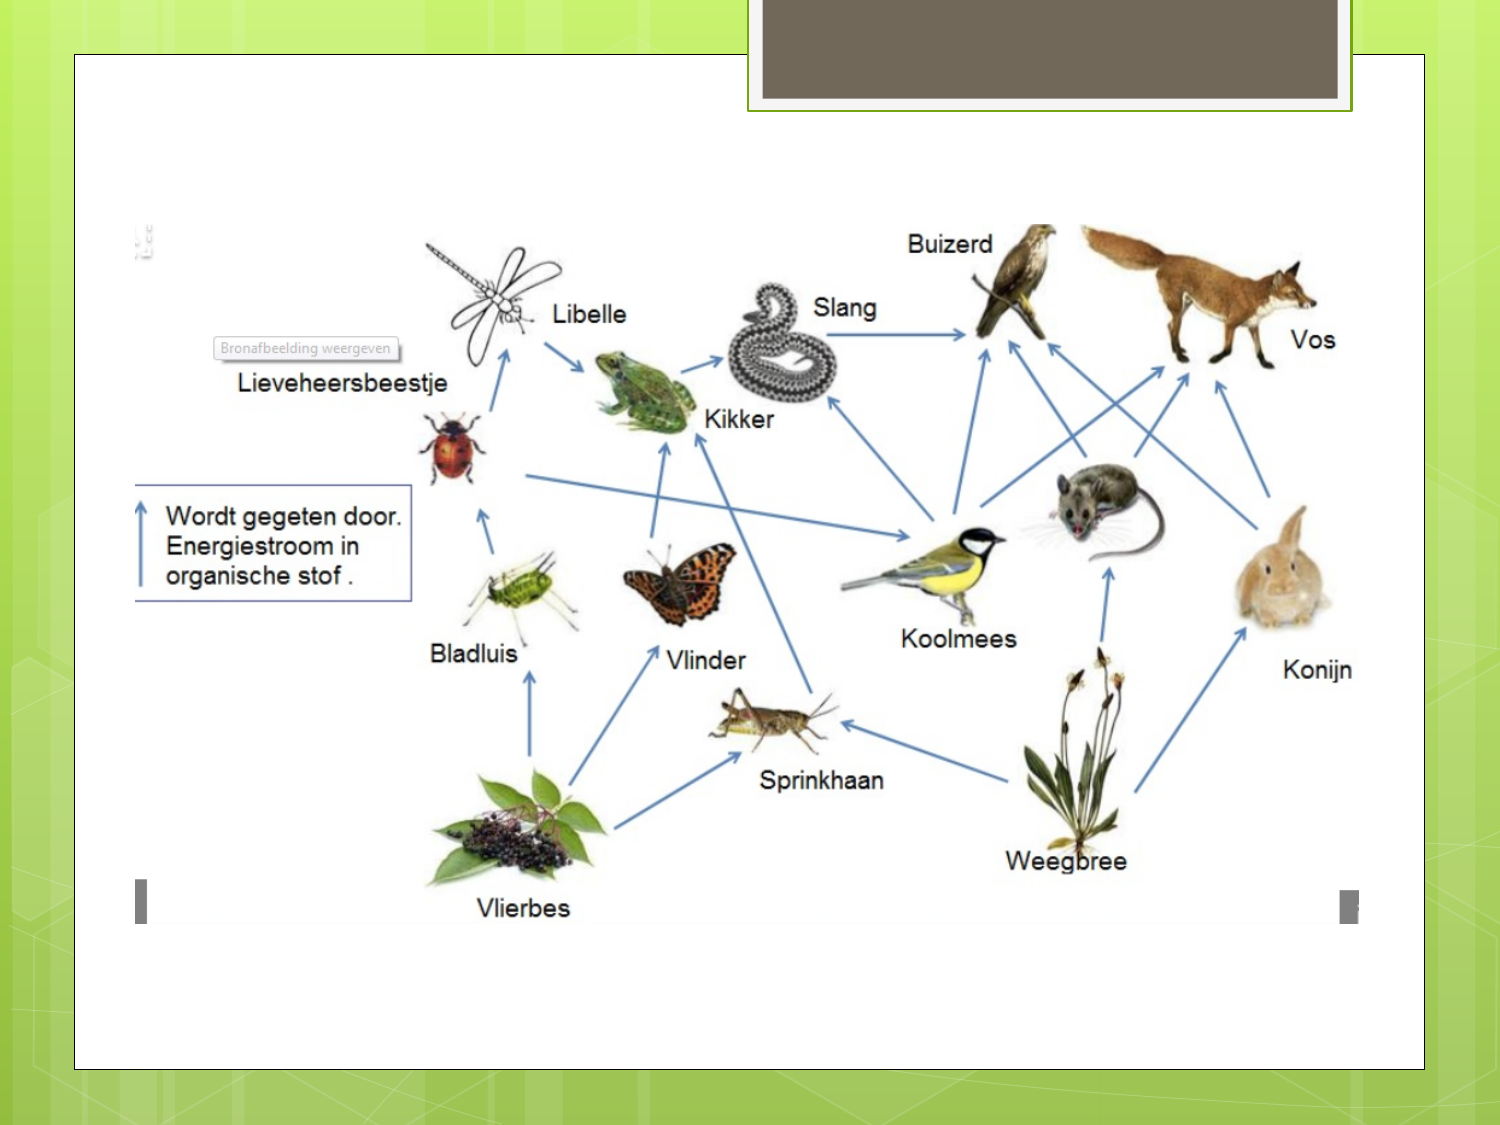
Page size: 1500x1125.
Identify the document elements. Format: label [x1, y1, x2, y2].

picture [135, 224, 1359, 924]
